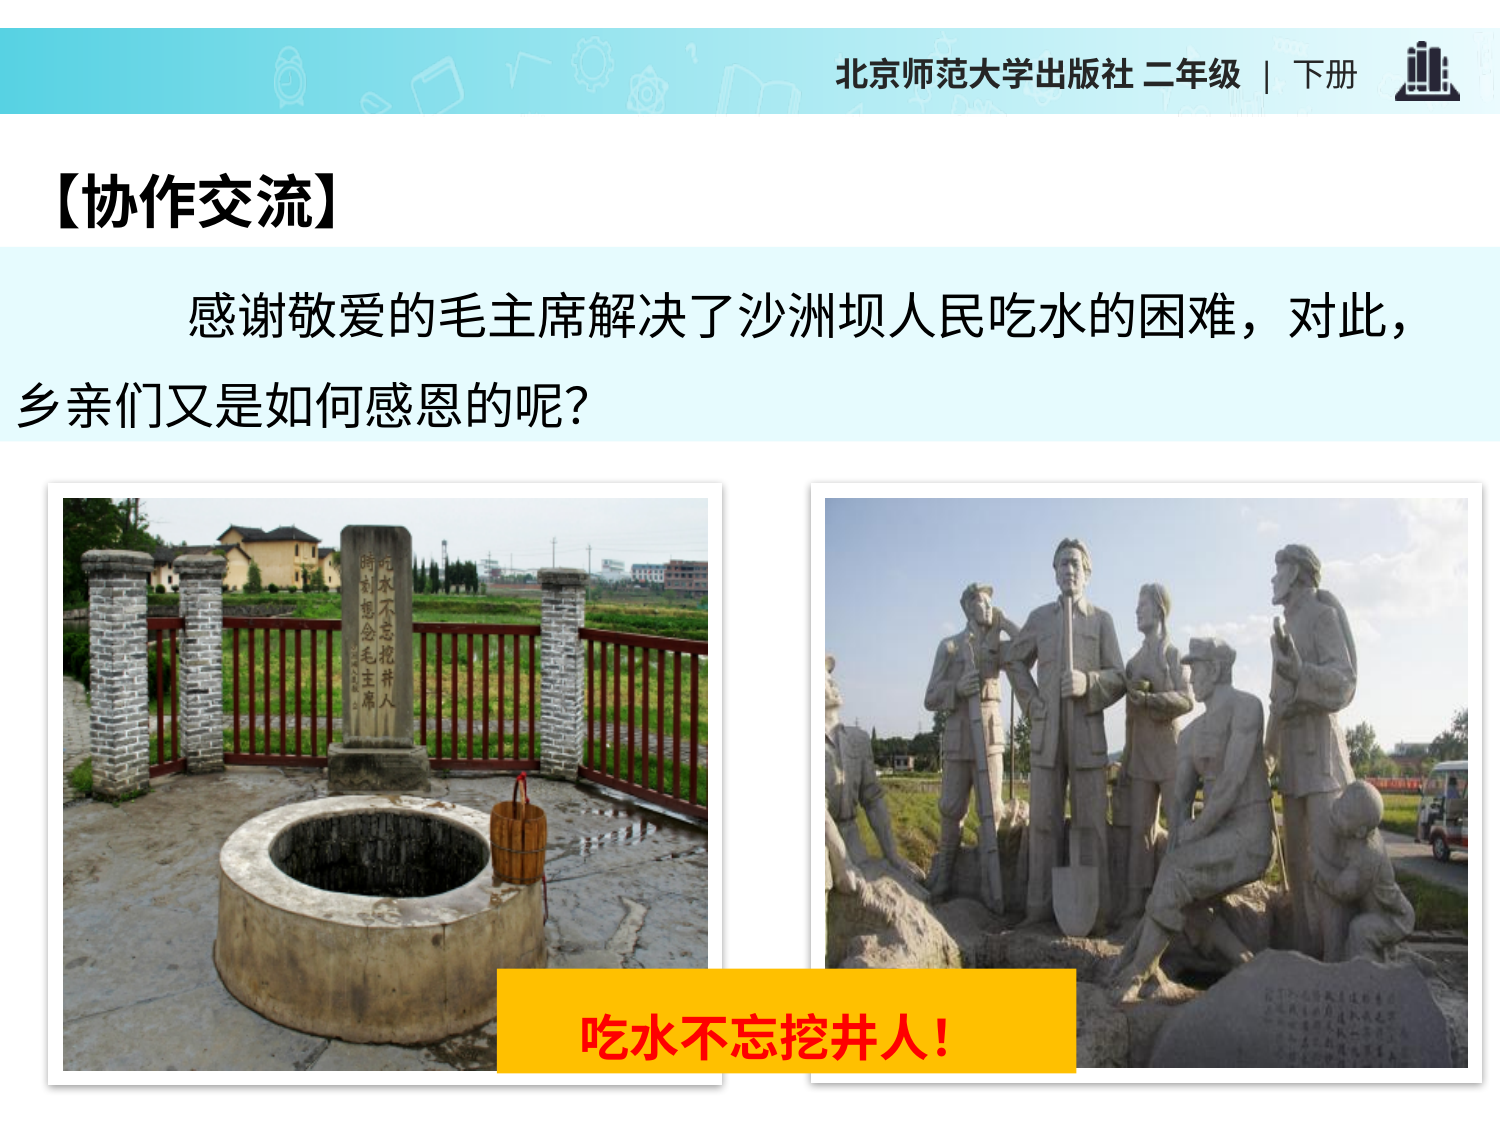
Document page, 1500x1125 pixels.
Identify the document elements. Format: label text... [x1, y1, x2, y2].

picture [62, 497, 708, 1071]
text_box 感谢敬爱的毛主席解决了沙洲坝人民吃水的困难，对此，乡亲们又是如何感恩的呢？ [0, 246, 1500, 442]
picture [825, 497, 1468, 1069]
text_box 【协作交流】 [7, 158, 680, 244]
picture [274, 31, 1500, 117]
text_box 吃水不忘挖井人！ [711, 968, 825, 1074]
